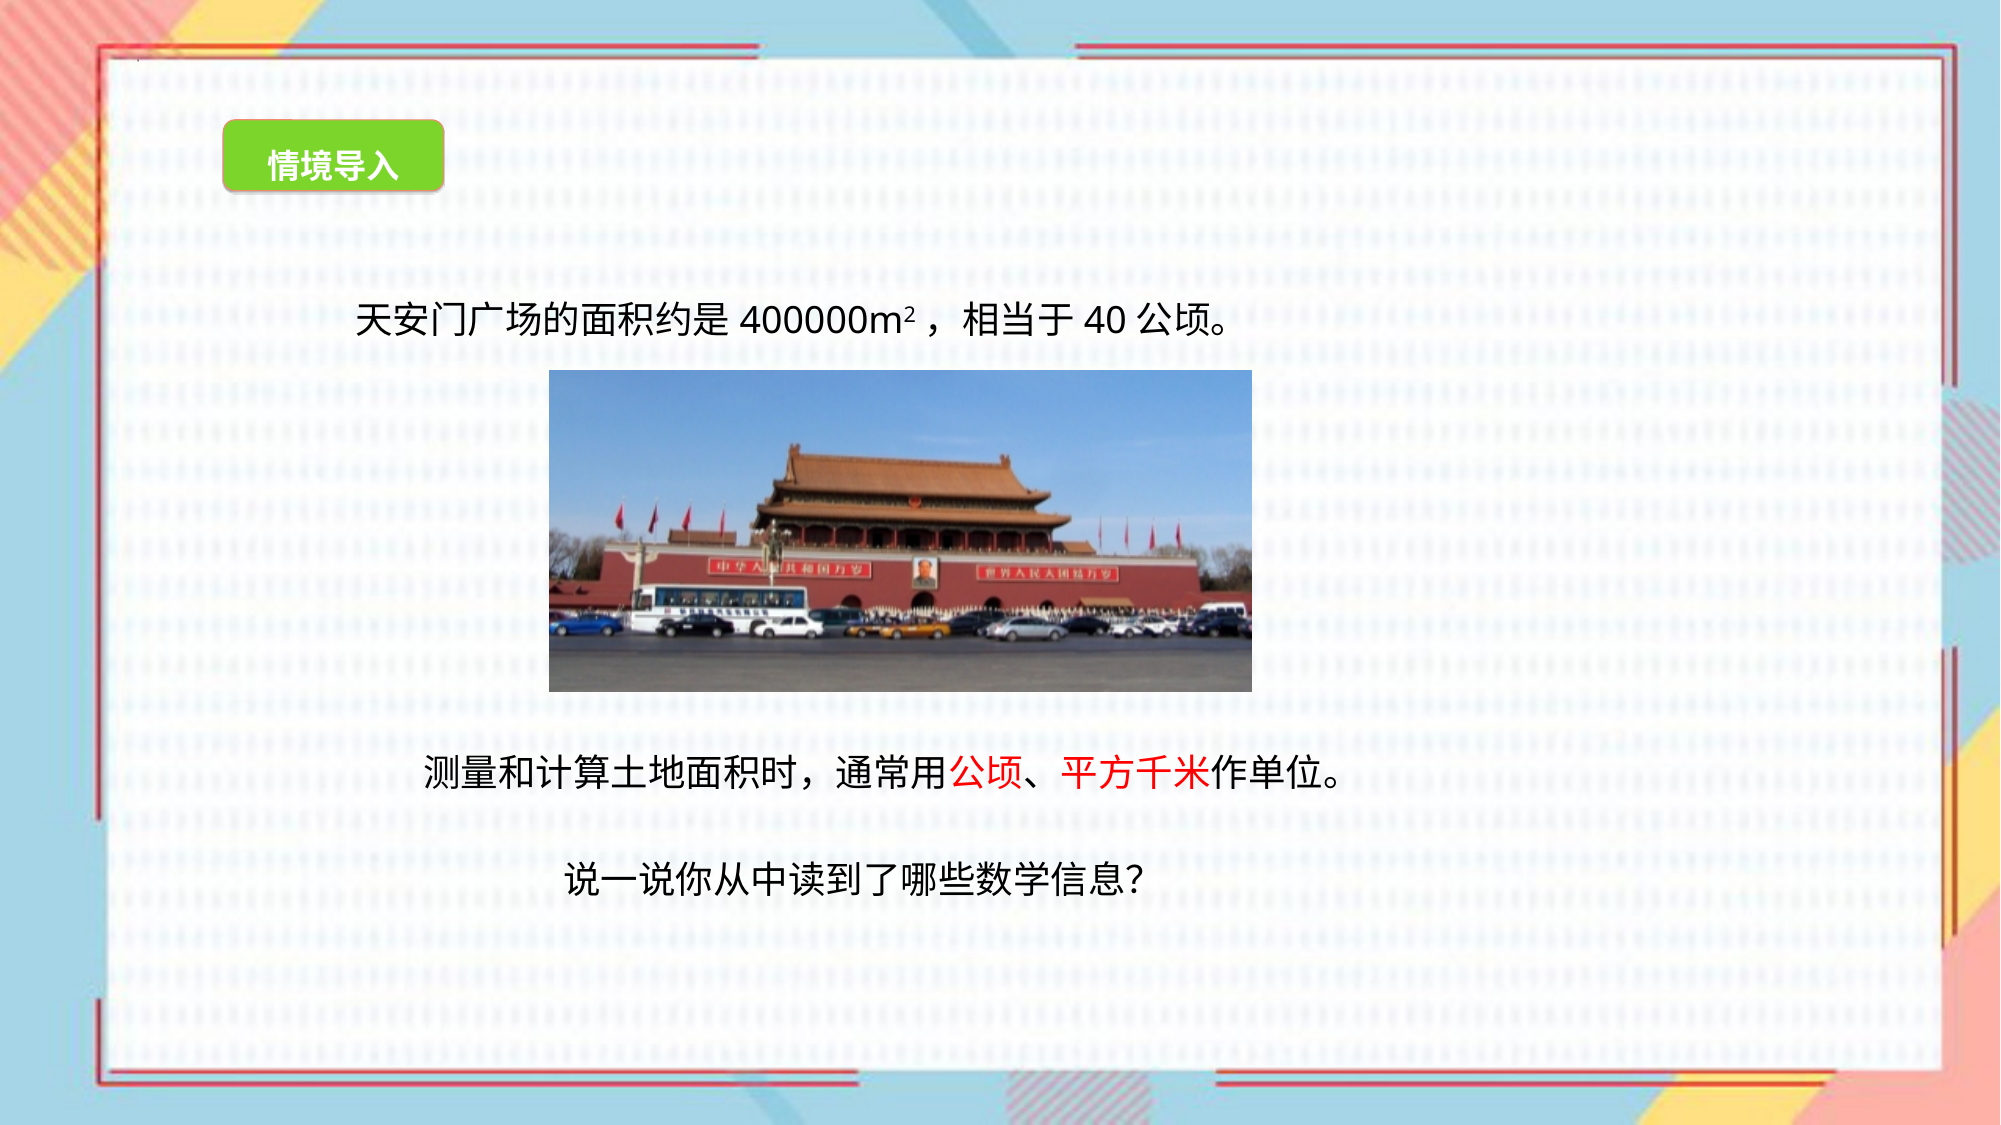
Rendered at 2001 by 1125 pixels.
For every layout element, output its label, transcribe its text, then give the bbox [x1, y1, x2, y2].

text_box 天安门广场的面积约是400000m2，相当于40公顷。 [340, 289, 1642, 349]
text_box 测量和计算土地面积时，通常用公顷、平方千米作单位。 [408, 741, 1407, 802]
text_box 说一说你从中读到了哪些数学信息？ [549, 827, 1642, 929]
picture [0, 0, 2001, 1125]
text_box 情境导入 [223, 119, 444, 191]
